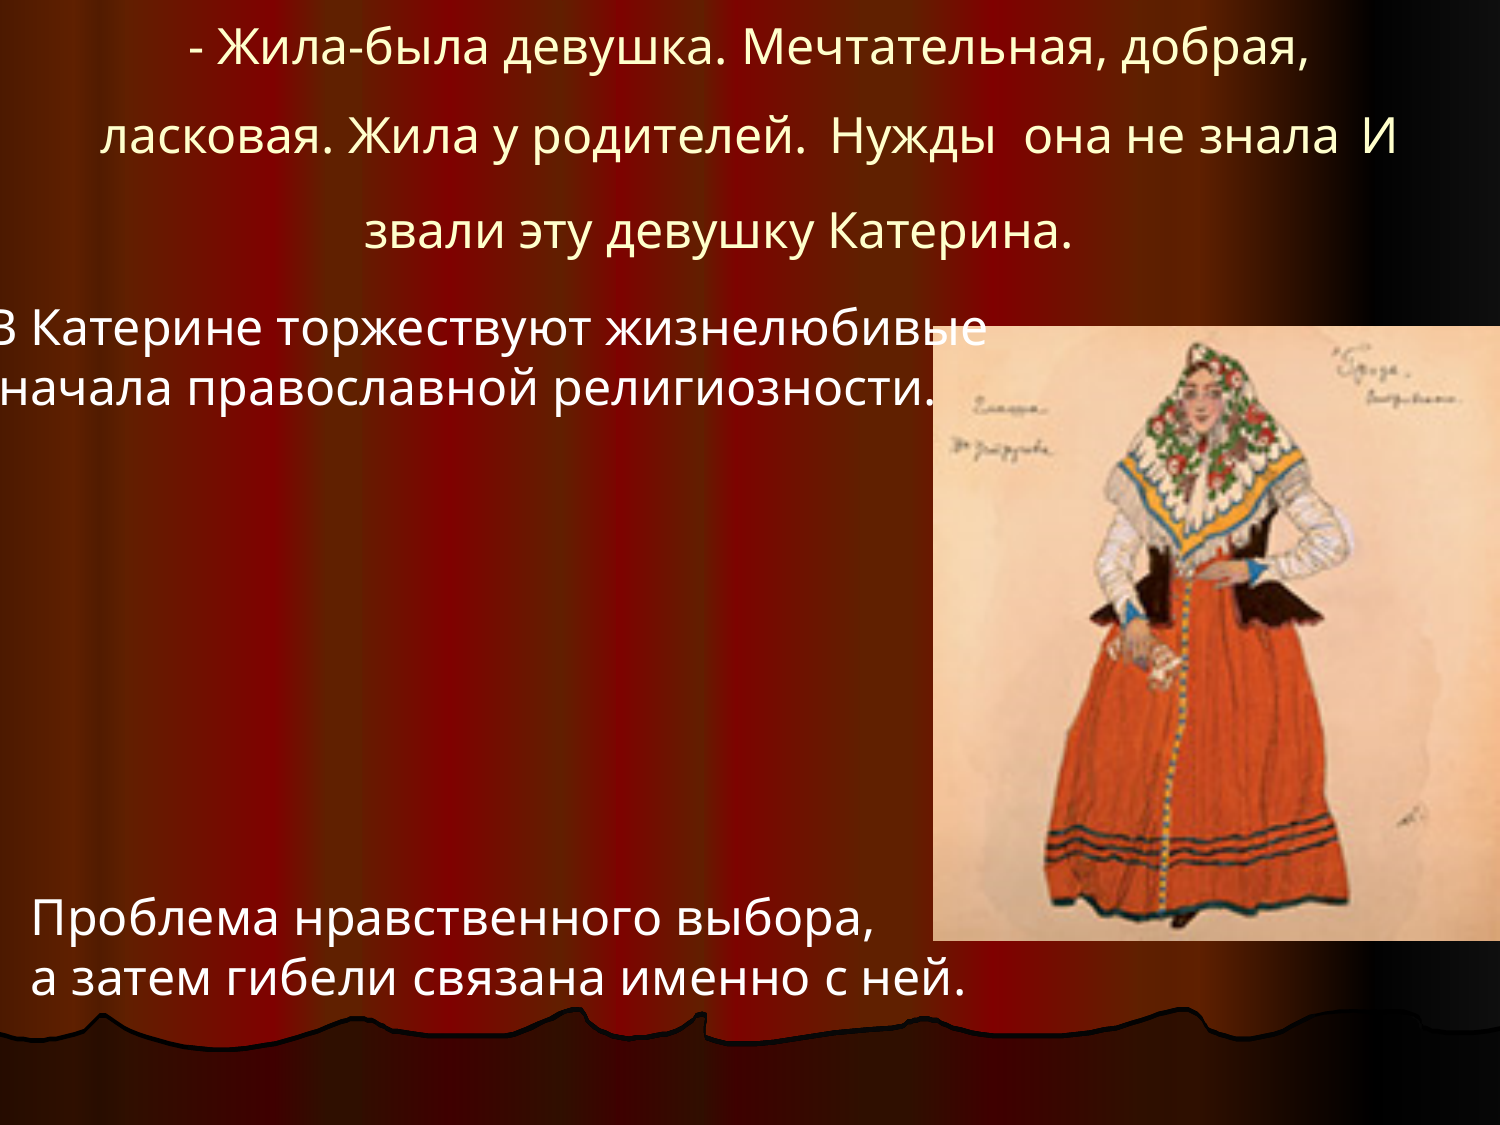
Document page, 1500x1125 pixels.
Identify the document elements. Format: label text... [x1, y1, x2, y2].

text_box В Катерине торжествуют жизнелюбивые начала православной религиозности. [0, 288, 1004, 423]
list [932, 326, 1500, 941]
text_box Проблема нравственного выбора, а затем гибели связана именно с ней. [15, 878, 1008, 1014]
title - Жила-была девушка. Мечтательная, добрая, ласковая. Жила у родителей. Нужды она не знала И звали эту девушку Катерина. [74, 45, 1426, 233]
